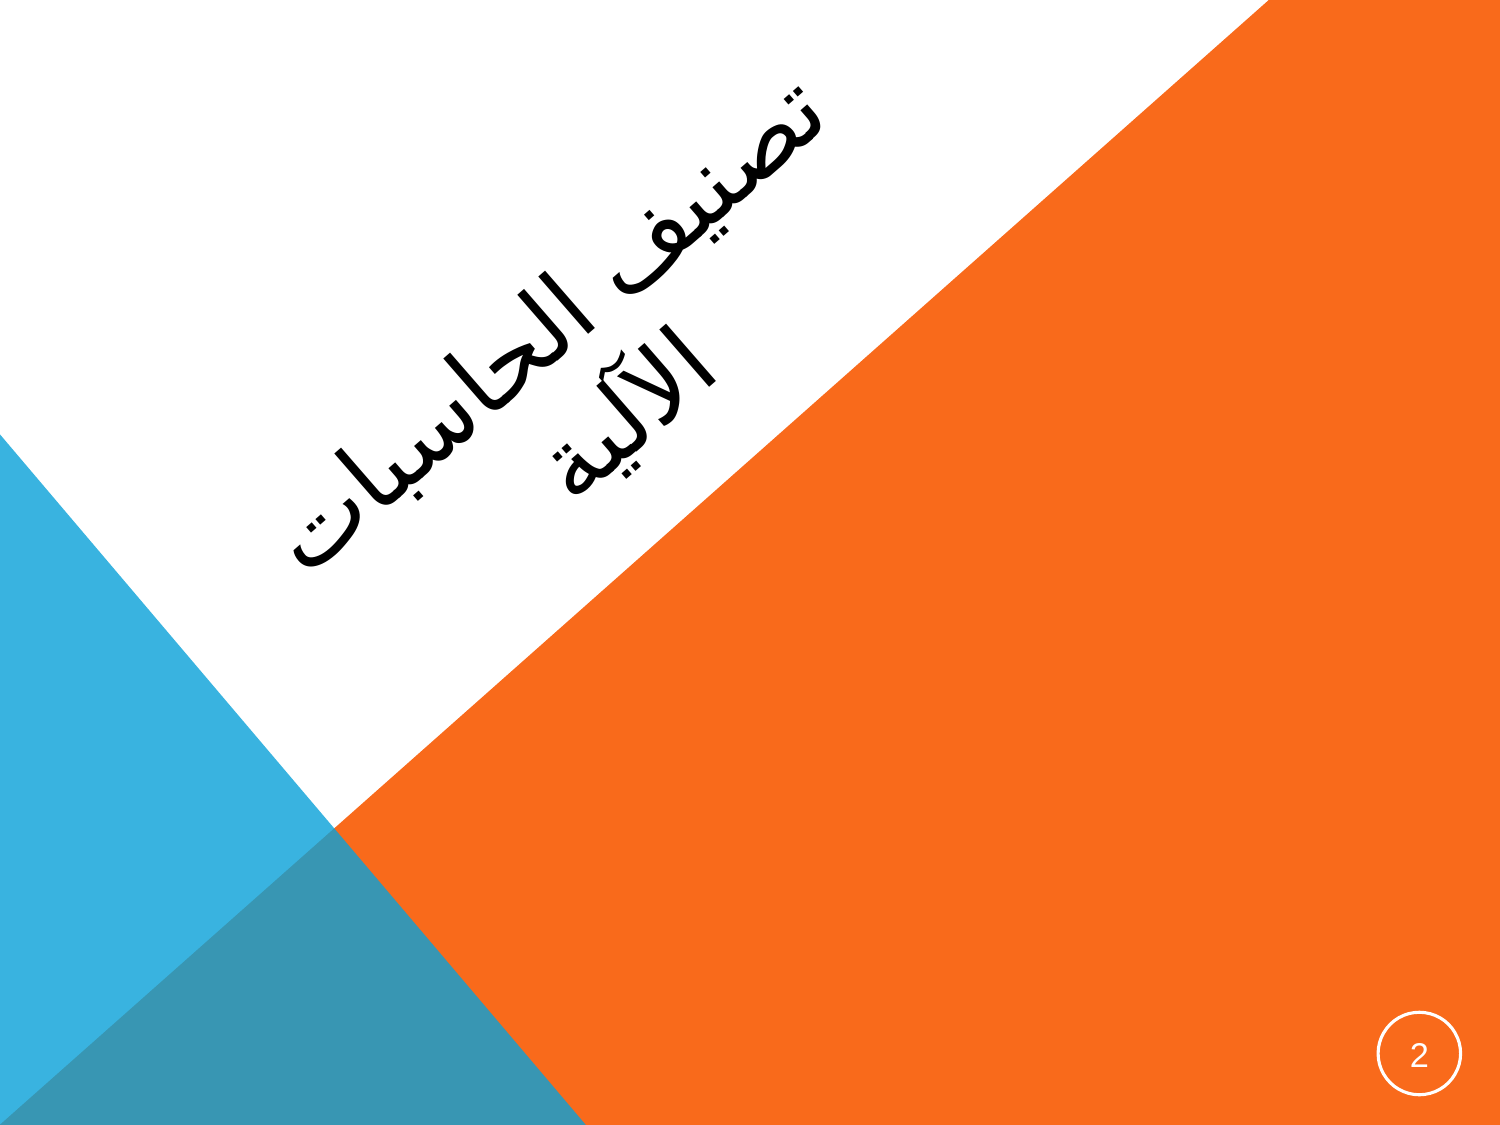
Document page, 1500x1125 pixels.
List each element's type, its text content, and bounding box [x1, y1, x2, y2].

slide_number 2 [1376, 1010, 1463, 1097]
title تصنيف الحاسبات الآلية [183, 3, 1013, 762]
